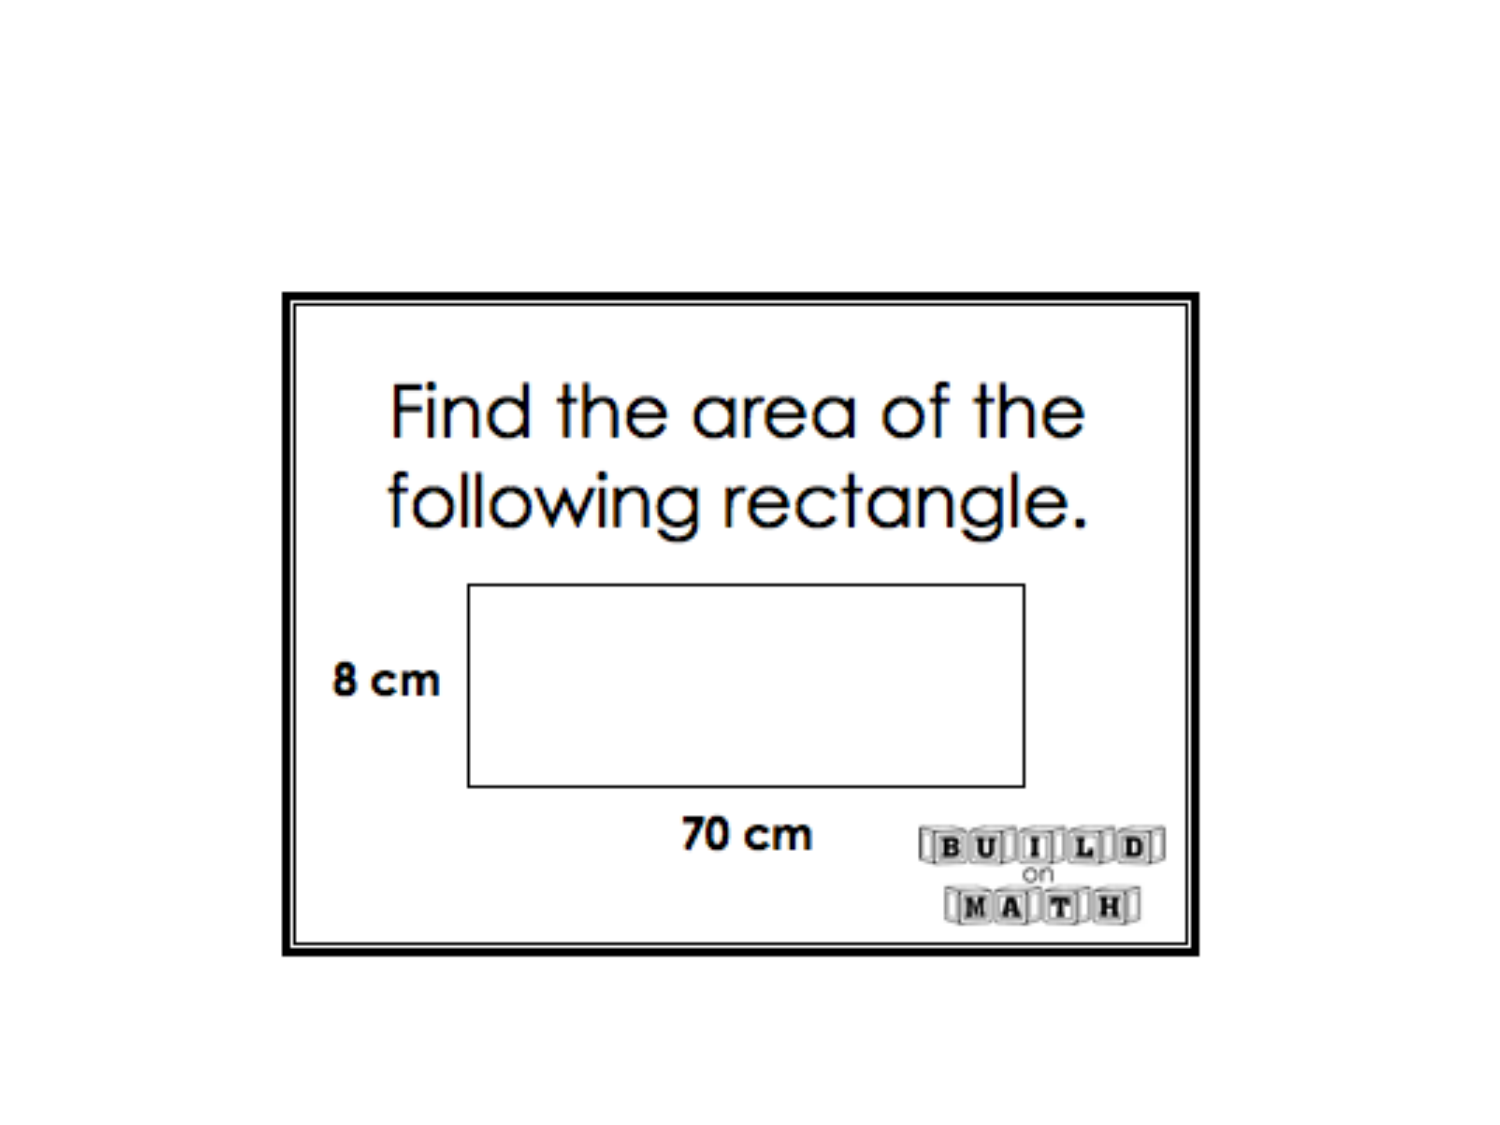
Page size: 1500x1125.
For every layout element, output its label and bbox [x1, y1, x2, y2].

list [74, 262, 1426, 1006]
